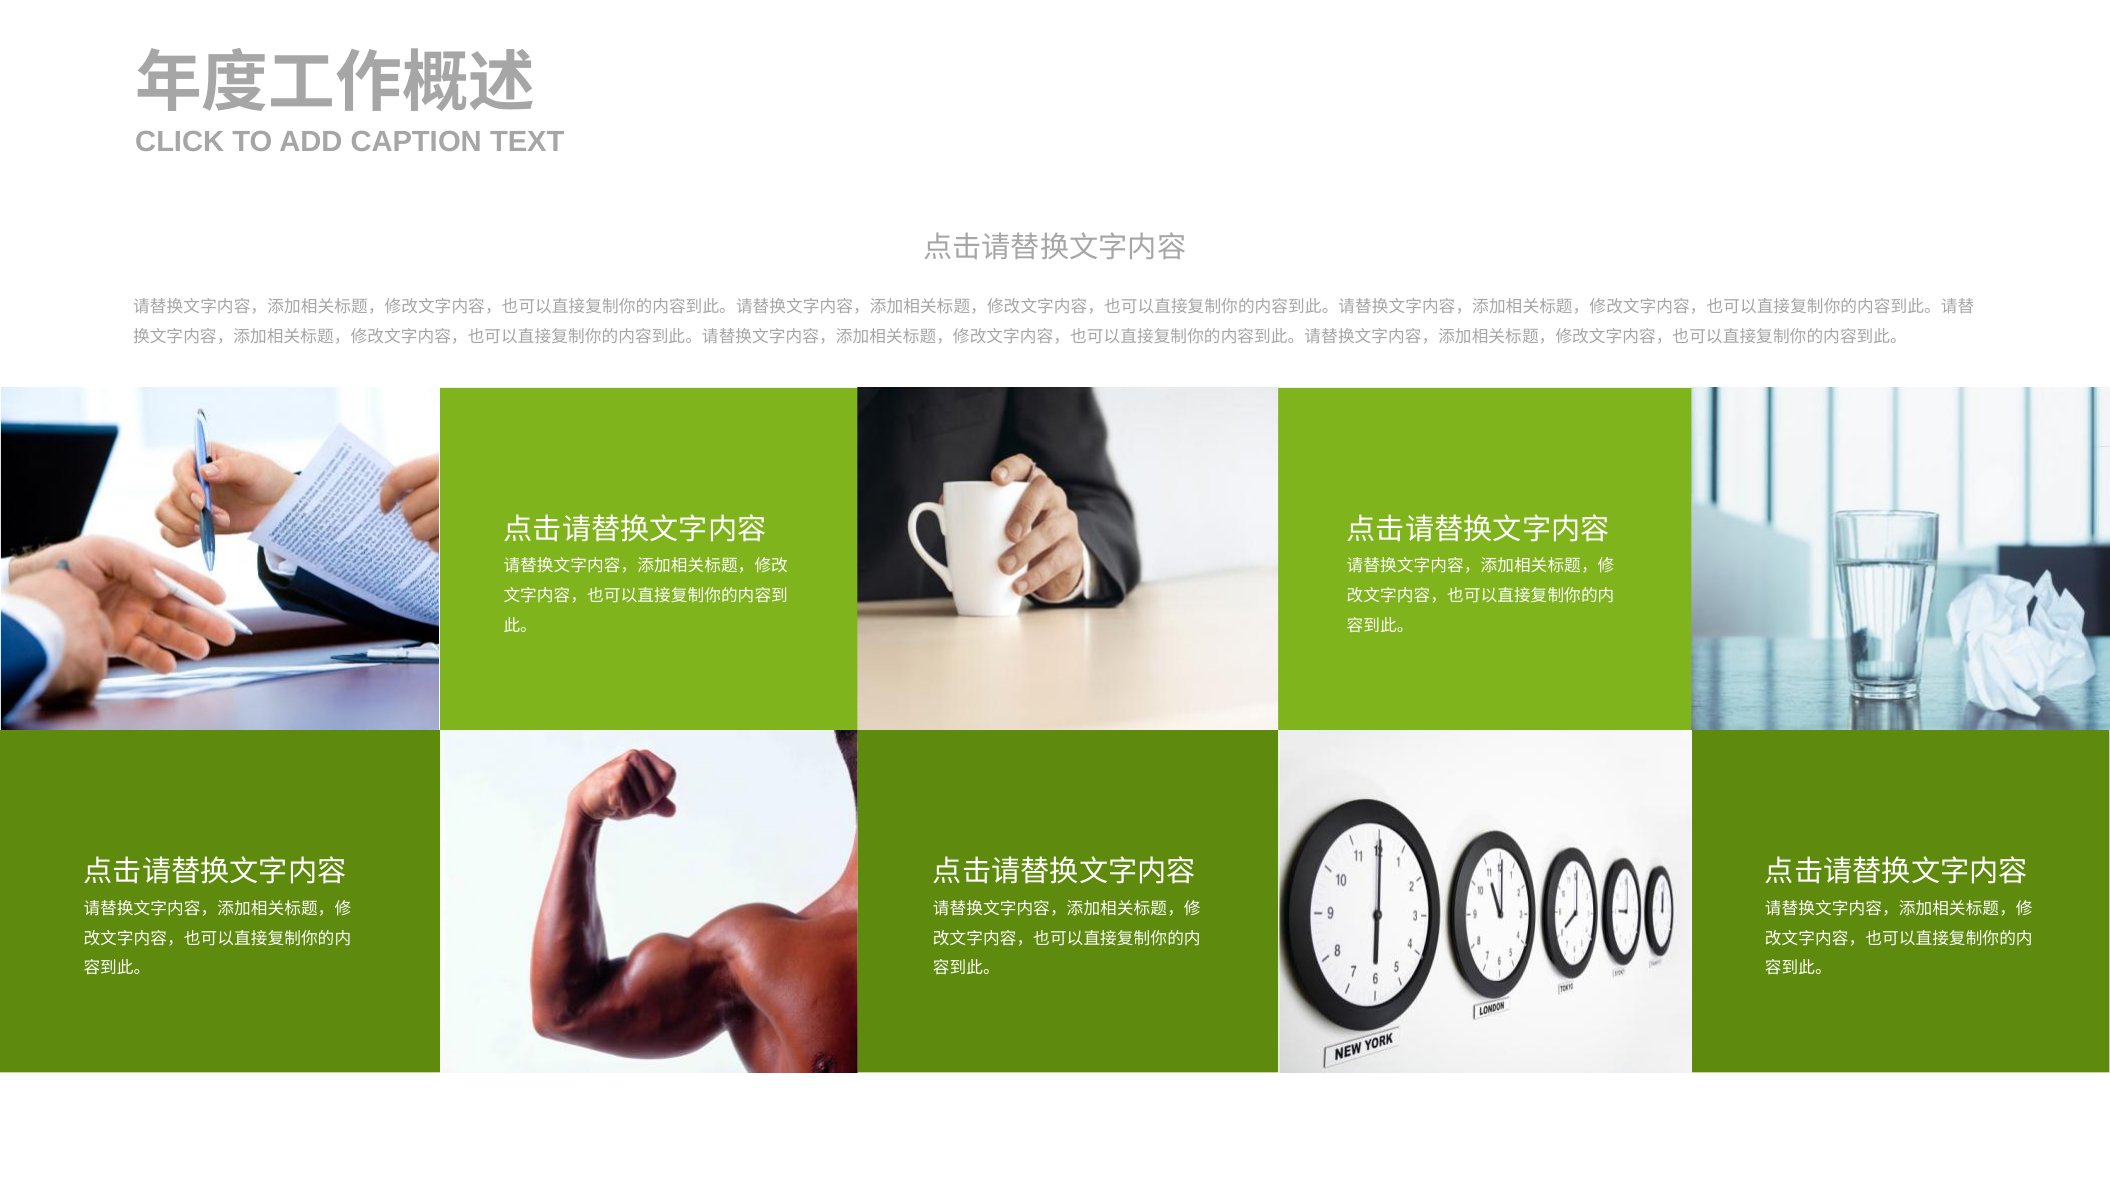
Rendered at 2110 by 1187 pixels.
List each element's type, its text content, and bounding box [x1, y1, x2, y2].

text_box [0, 731, 439, 1073]
text_box [1278, 729, 1693, 1073]
text_box [859, 731, 1278, 1073]
text_box CLICK TO ADD CAPTION TEXT [135, 122, 596, 158]
text_box [439, 729, 859, 1073]
text_box 点击请替换文字内容 请替换文字内容，添加相关标题，修改文字内容，也可以直接复制你的内容到此。 [1346, 510, 1625, 635]
text_box [440, 387, 856, 729]
text_box [1690, 387, 2110, 731]
text_box 点击请替换文字内容 请替换文字内容，添加相关标题，修改文字内容，也可以直接复制你的内容到此。 [932, 852, 1203, 978]
text_box 点击请替换文字内容 [913, 228, 1196, 264]
text_box 点击请替换文字内容 请替换文字内容，添加相关标题，修改文字内容，也可以直接复制你的内容到此。 [503, 510, 795, 635]
text_box [1279, 387, 1690, 729]
text_box 年度工作概述 [135, 38, 596, 119]
text_box 点击请替换文字内容 请替换文字内容，添加相关标题，修改文字内容，也可以直接复制你的内容到此。 [83, 852, 356, 978]
text_box [1693, 731, 2110, 1073]
text_box [856, 387, 1279, 731]
text_box 点击请替换文字内容 请替换文字内容，添加相关标题，修改文字内容，也可以直接复制你的内容到此。 [1764, 852, 2037, 978]
text_box 请替换文字内容，添加相关标题，修改文字内容，也可以直接复制你的内容到此。请替换文字内容，添加相关标题，修改文字内容，也可以直接复制你的内容到此。请替换文字内容，添加相关标题，修改文字内容，也可以直接复制你的内容到此。请替换文字内容，添加相关标题，修改文字内容，也可以直接复制你的内容到此。请替换文字内容，添加相关标题，修改文字内容，也可以直接复制你的内容到此。请替换文字内容，添加相关标题，修改文字内容，也可以直接复制你的内容到此。 [133, 286, 1976, 347]
text_box [0, 387, 440, 731]
